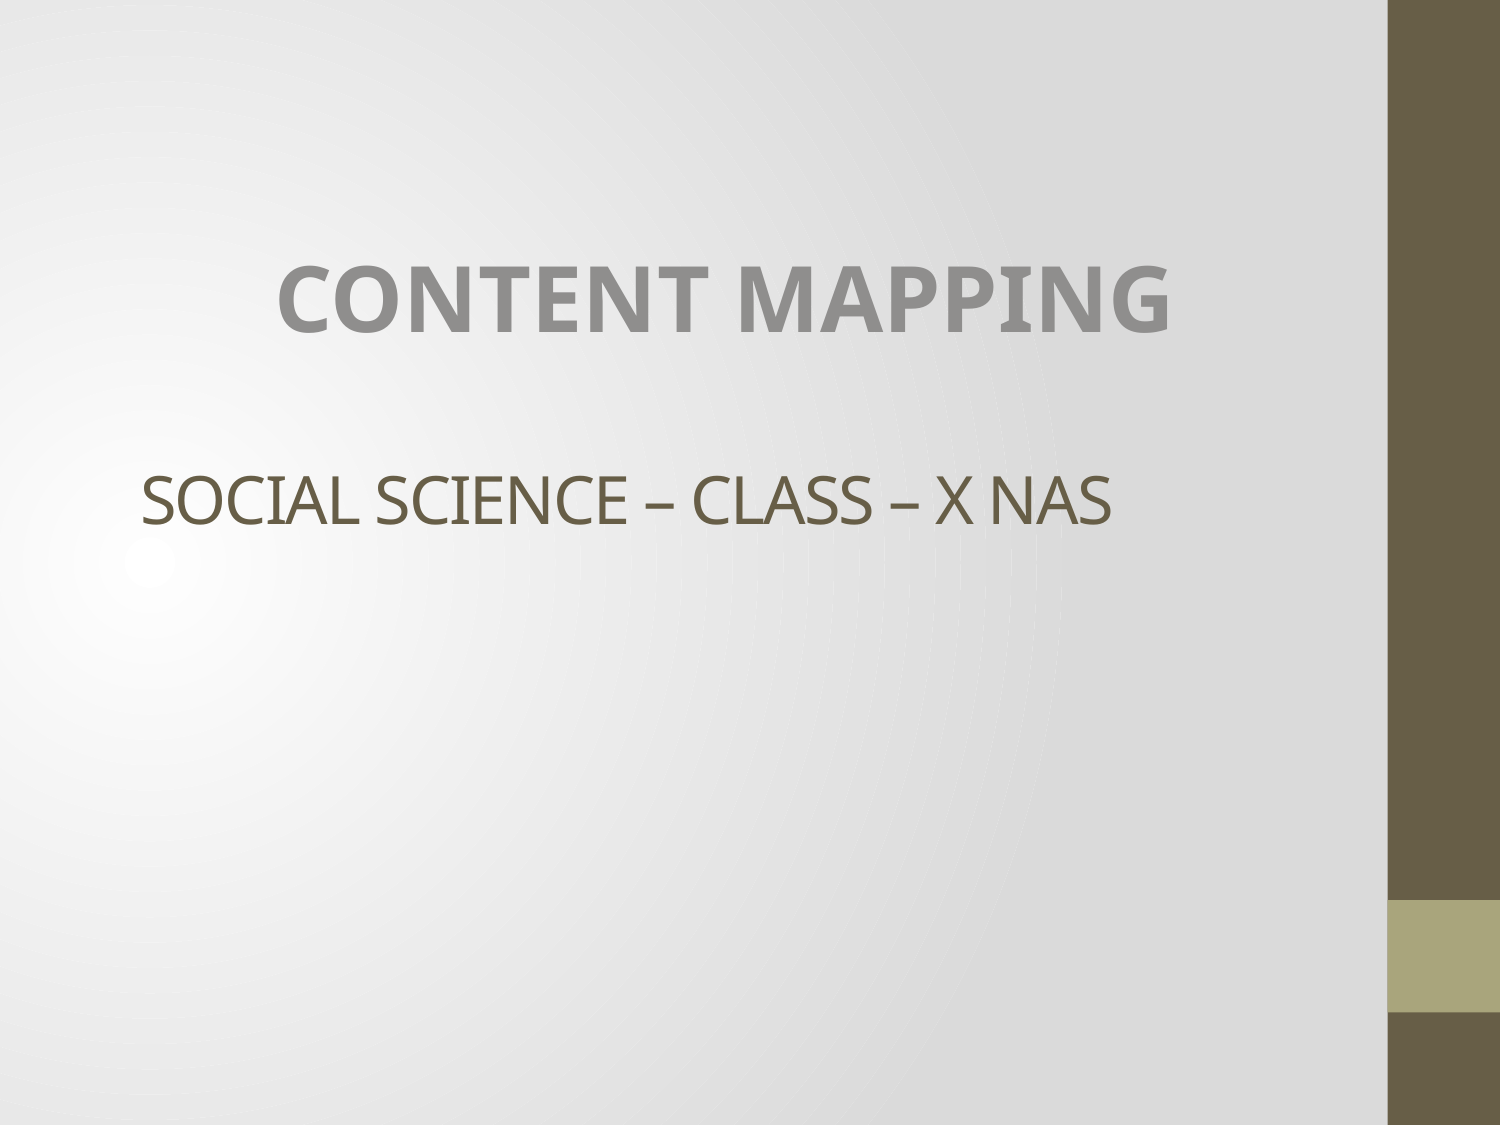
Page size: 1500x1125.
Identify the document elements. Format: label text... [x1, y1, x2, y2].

list CONTENT MAPPING [87, 112, 1363, 359]
title SOCIAL SCIENCE – Class – X Nas [125, 450, 1400, 674]
